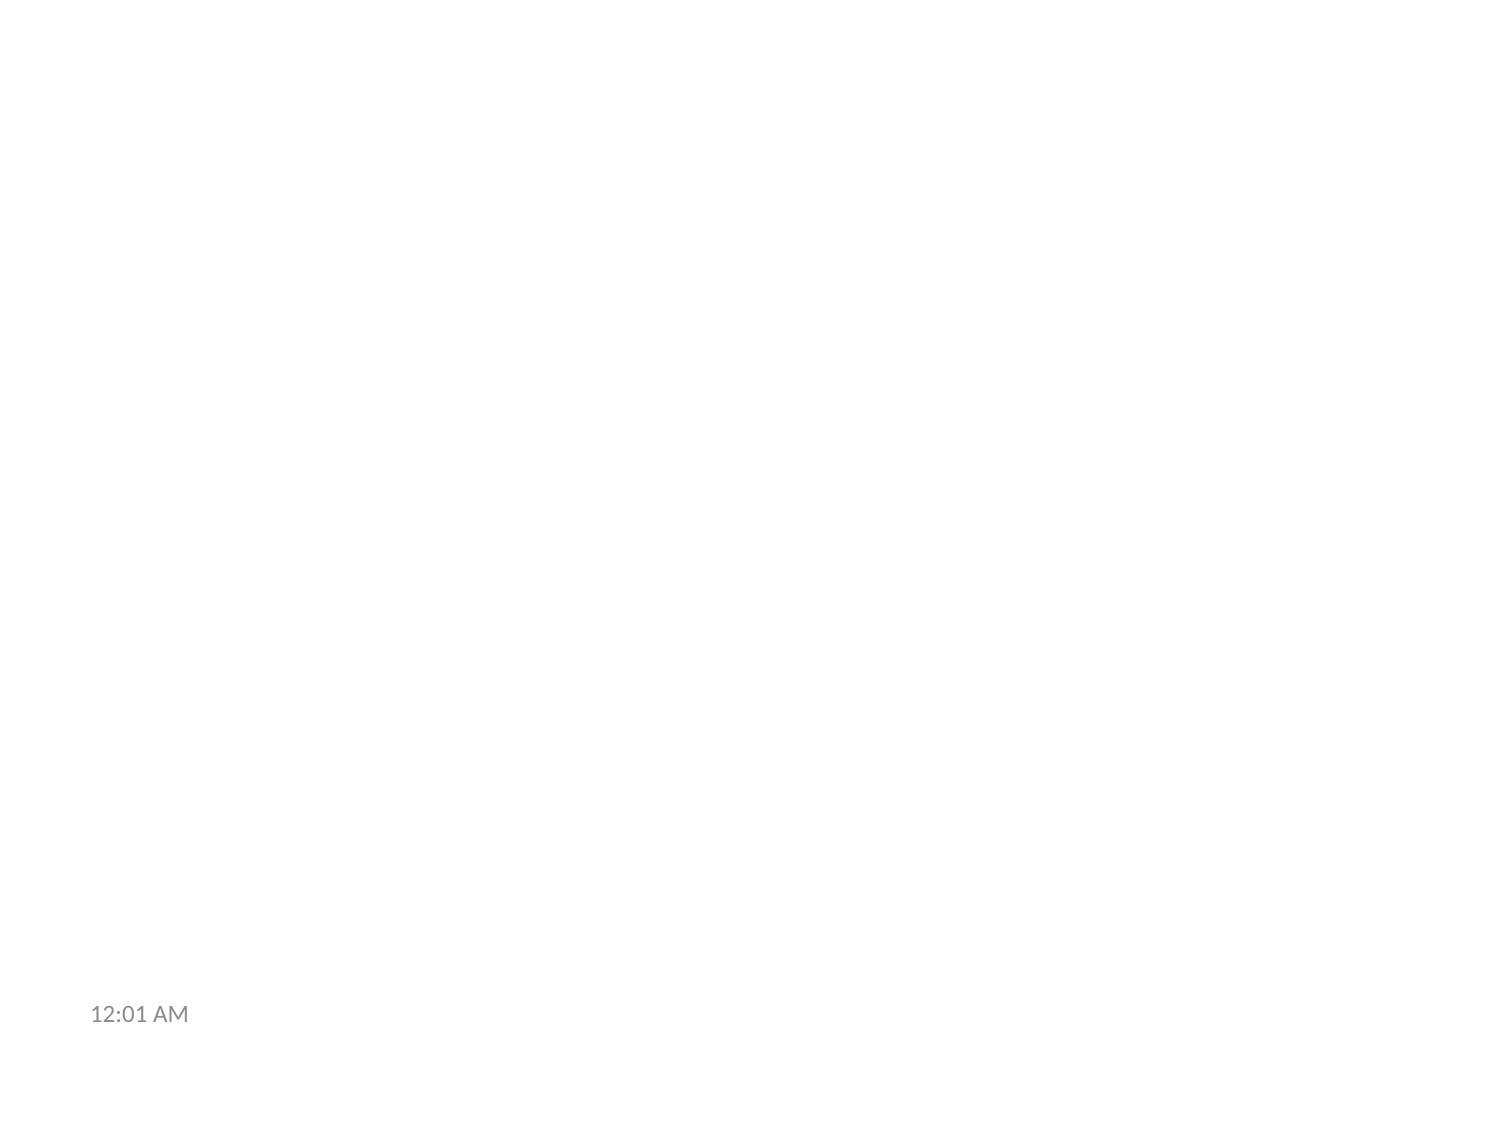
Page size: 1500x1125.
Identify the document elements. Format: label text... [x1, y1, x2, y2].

text_box 3:35 PM [75, 982, 425, 1043]
